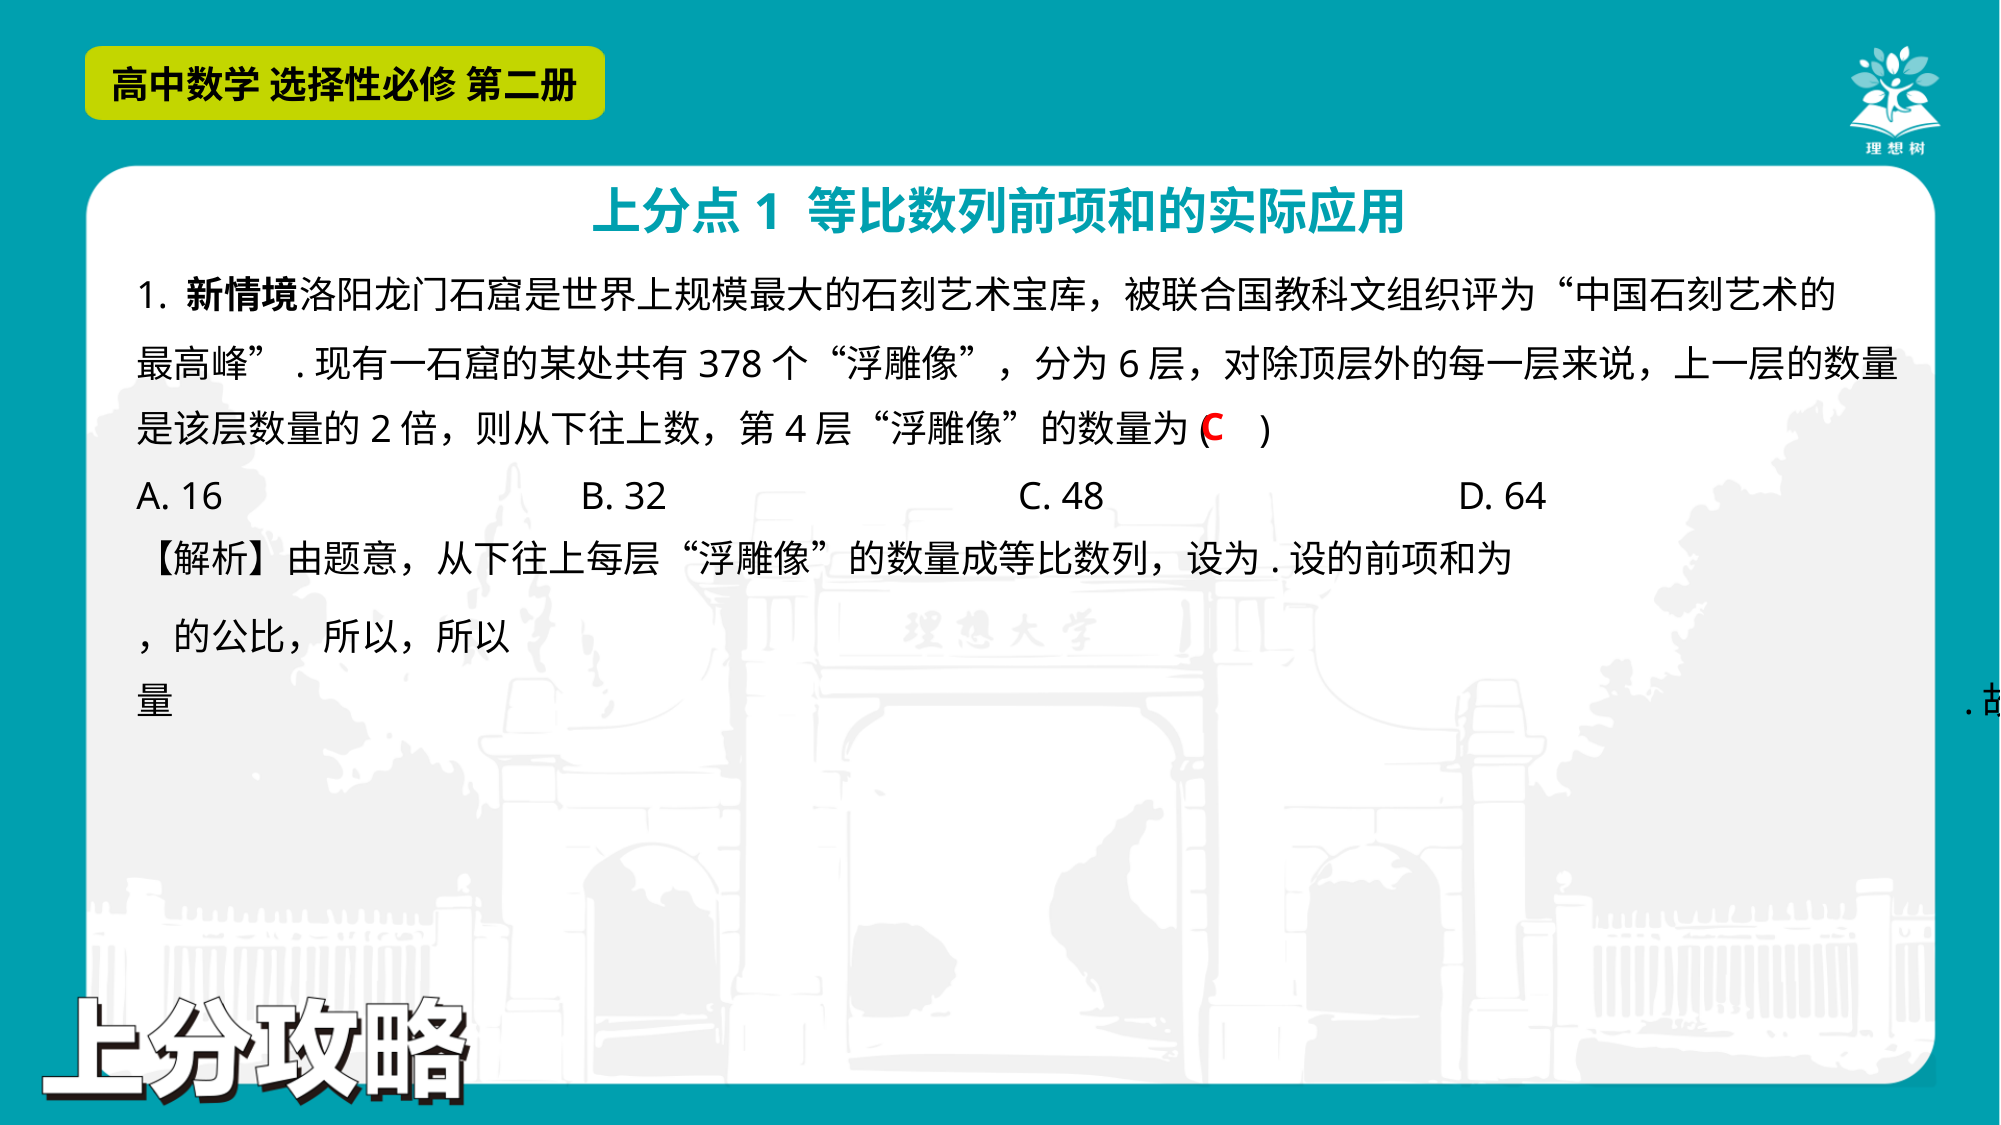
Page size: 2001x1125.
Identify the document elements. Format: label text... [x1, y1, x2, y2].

text_box A. 16 B. 32 C. 48 D. 64 [136, 450, 1865, 510]
picture [1988, 702, 1996, 710]
text_box C [1185, 382, 1240, 441]
text_box 1. 新情境洛阳龙门石窟是世界上规模最大的石刻艺术宝库，被联合国教科文组织评为“中国石刻艺术的 最高峰”.现有一石窟的某处共有378个“浮雕像”，分为6层，对除顶层外的每一层来说，上一层的数量 是该层数量的2倍，则从下往上数，第4层“浮雕像”的数量为( ) [136, 247, 1865, 443]
picture [0, 0, 2000, 1125]
picture [1993, 692, 2000, 699]
